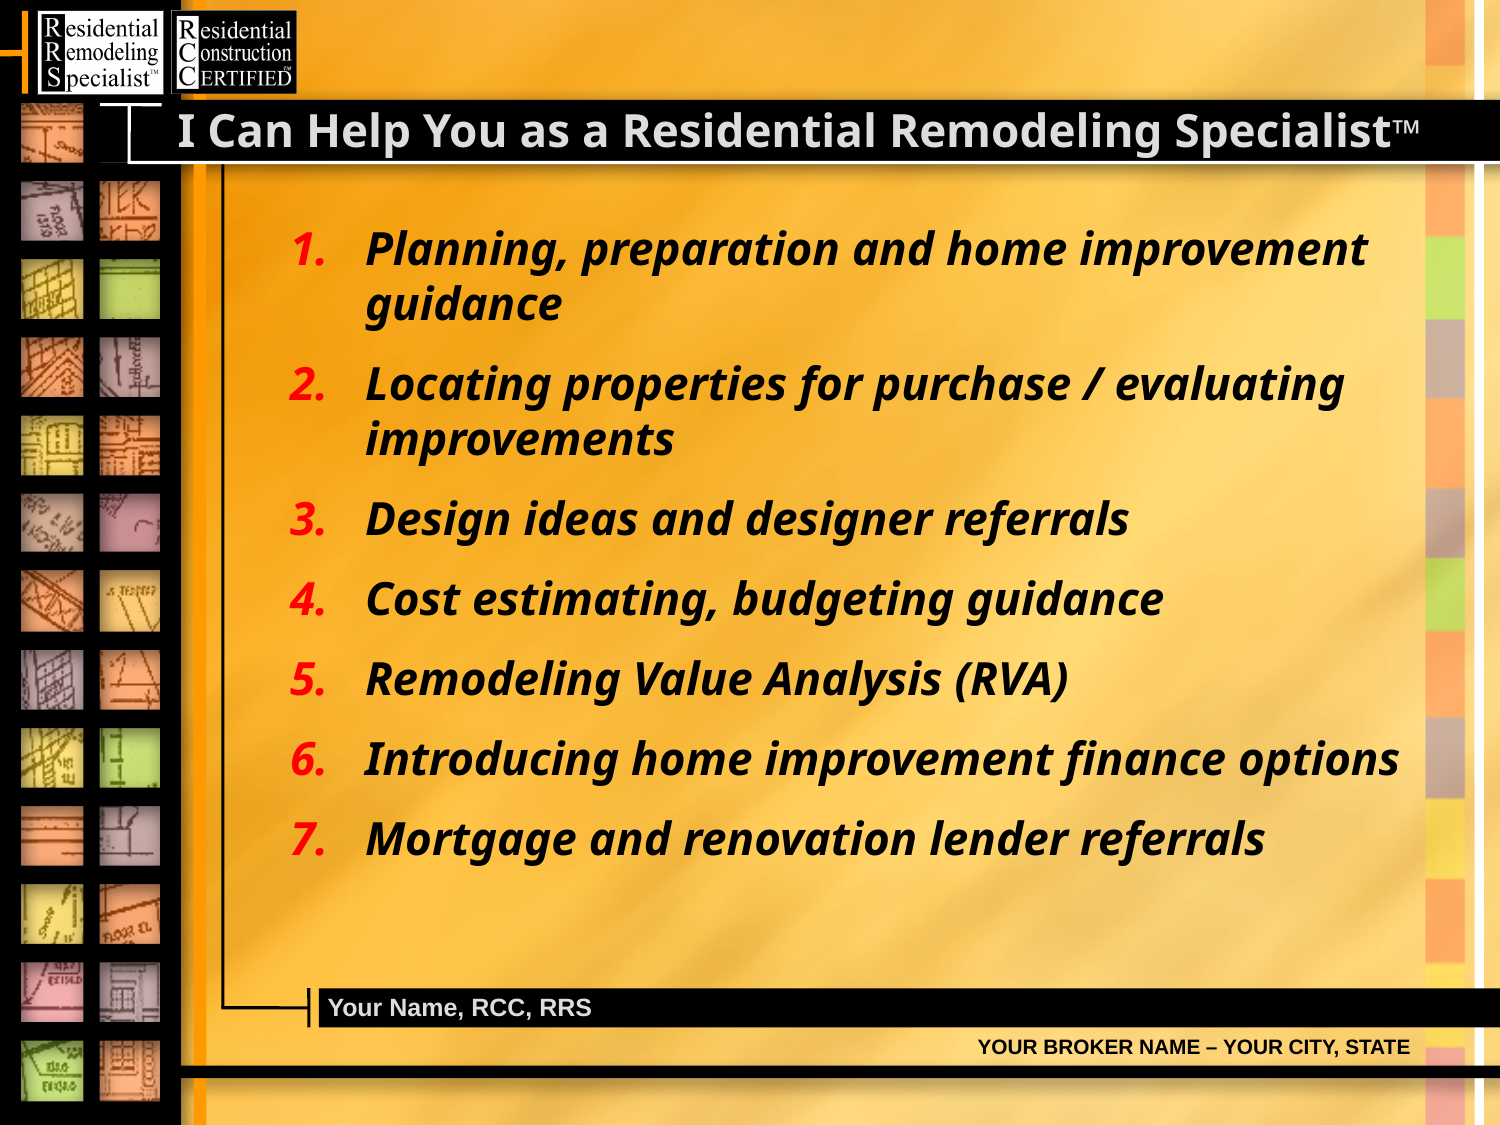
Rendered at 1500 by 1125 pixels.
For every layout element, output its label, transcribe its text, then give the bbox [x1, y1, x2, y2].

picture [21, 416, 83, 475]
picture [1484, 0, 1500, 98]
picture [171, 0, 1474, 98]
picture [207, 165, 1474, 1065]
picture [21, 571, 83, 631]
picture [181, 1079, 193, 1125]
picture [21, 260, 83, 319]
footer Your Name, RCC, RRS [312, 984, 1413, 1025]
picture [21, 181, 83, 240]
picture [100, 963, 160, 1022]
picture [100, 494, 160, 551]
picture [21, 963, 83, 1022]
picture [100, 650, 160, 709]
picture [100, 729, 160, 787]
picture [100, 571, 160, 631]
picture [21, 885, 83, 943]
picture [100, 807, 160, 865]
picture [100, 260, 160, 319]
picture [21, 807, 83, 865]
picture [207, 1079, 1474, 1125]
picture [21, 729, 83, 787]
picture [100, 338, 160, 397]
picture [21, 494, 83, 551]
picture [21, 650, 83, 709]
picture [21, 338, 83, 397]
picture [21, 103, 83, 162]
picture [1484, 1028, 1500, 1065]
picture [100, 885, 160, 943]
picture [100, 1041, 160, 1101]
list Planning, preparation and home improvement guidance Locating properties for purchase / evaluating improvements Design ideas and designer referrals Cost estimating, budgeting guidance Remodeling Value Analysis (RVA) Introducing home improvement finance options Mortgage and renovation lender referrals [275, 212, 1438, 963]
picture [1484, 165, 1500, 988]
picture [37, 10, 164, 95]
picture [1484, 1079, 1500, 1125]
picture [100, 416, 160, 475]
title I Can Help You as a Residential Remodeling Specialist™ [162, 98, 1500, 161]
picture [100, 181, 160, 240]
picture [21, 1041, 83, 1101]
picture [181, 165, 193, 1065]
